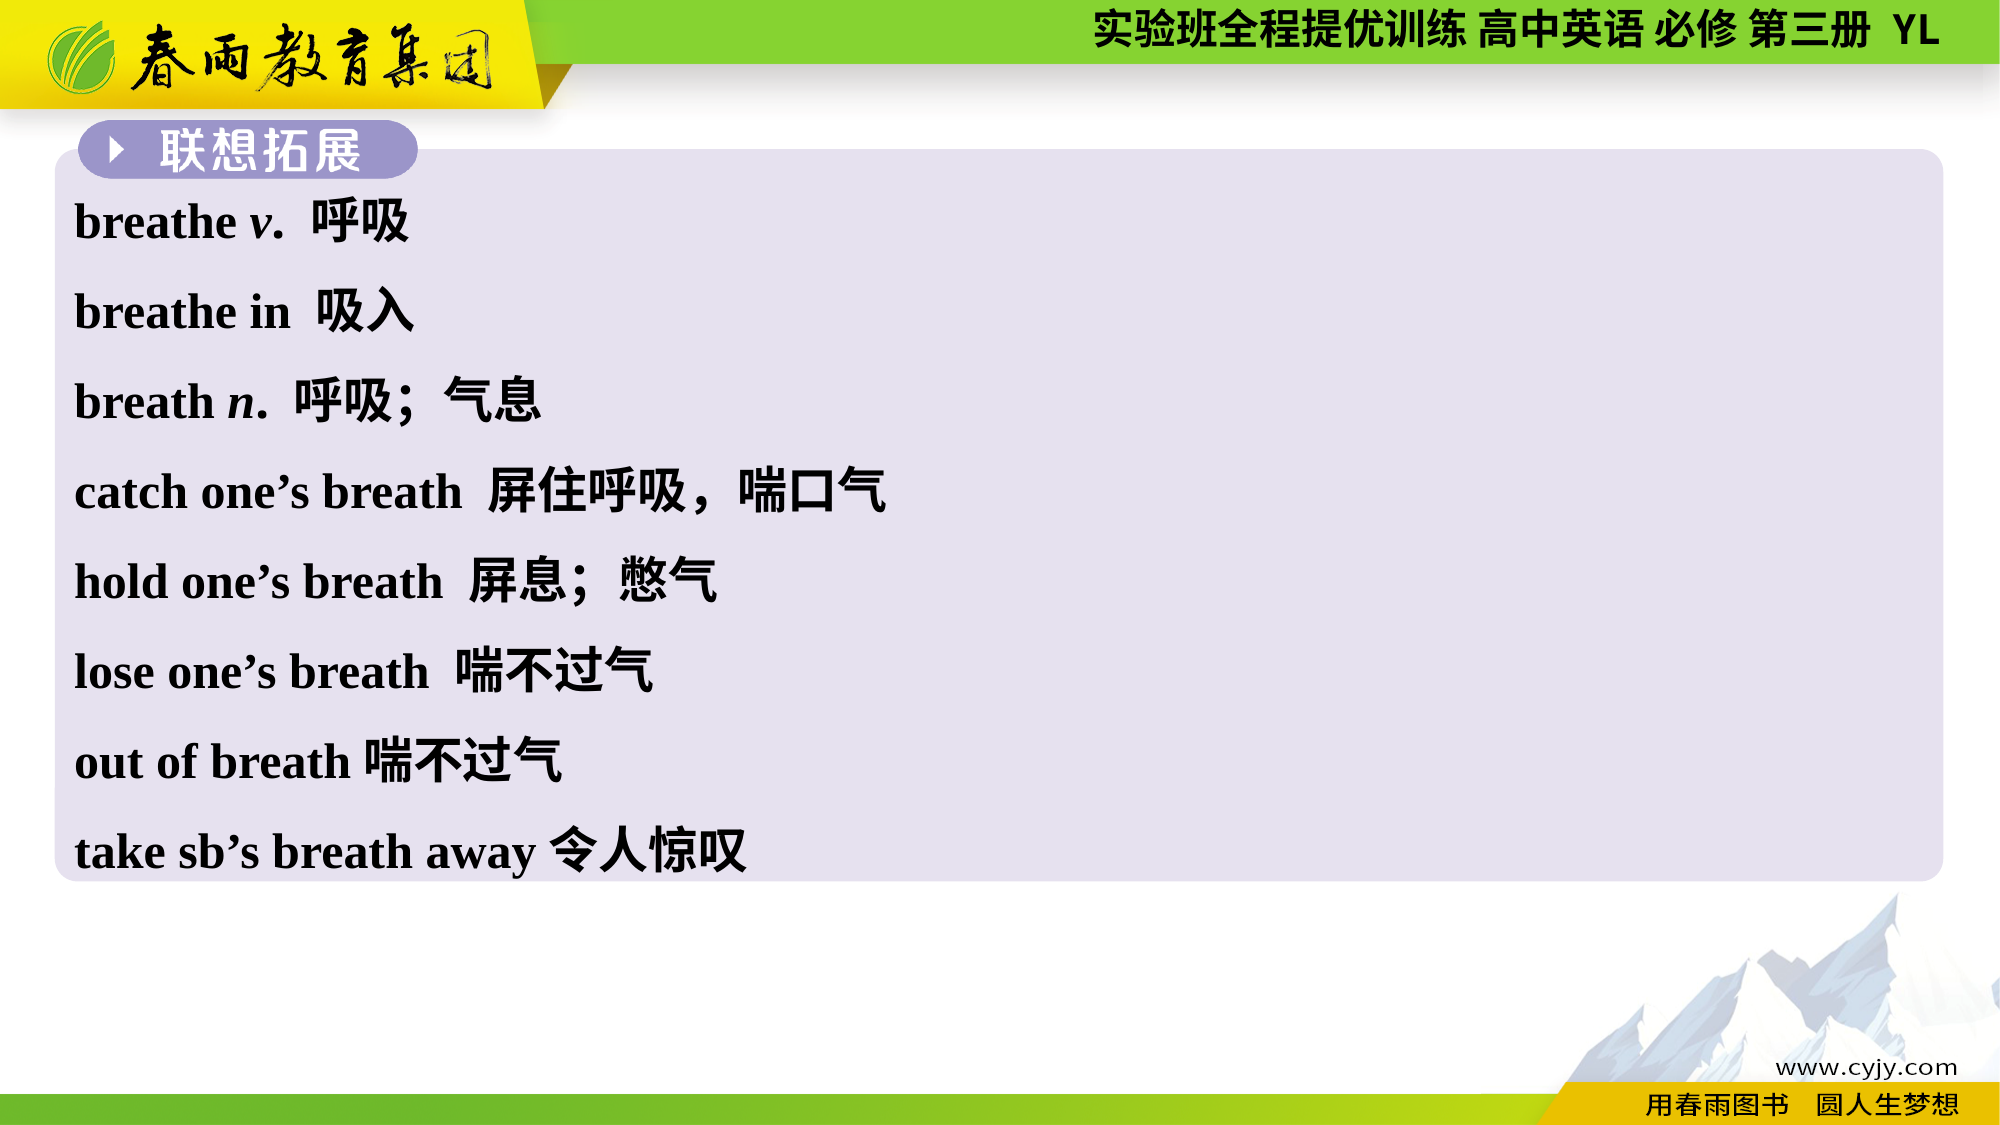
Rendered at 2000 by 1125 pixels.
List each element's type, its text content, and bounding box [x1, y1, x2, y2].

list breathe v. 呼吸 breathe in 吸入 breath n. 呼吸；气息 catch one’s breath 屏住呼吸，喘口气 hold one’s breath 屏息；憋气 lose one’s breath 喘不过气 out of breath喘不过气 take sb’s breath away令人惊叹 [59, 150, 1944, 882]
text_box [54, 158, 59, 872]
picture [0, 0, 2000, 1125]
